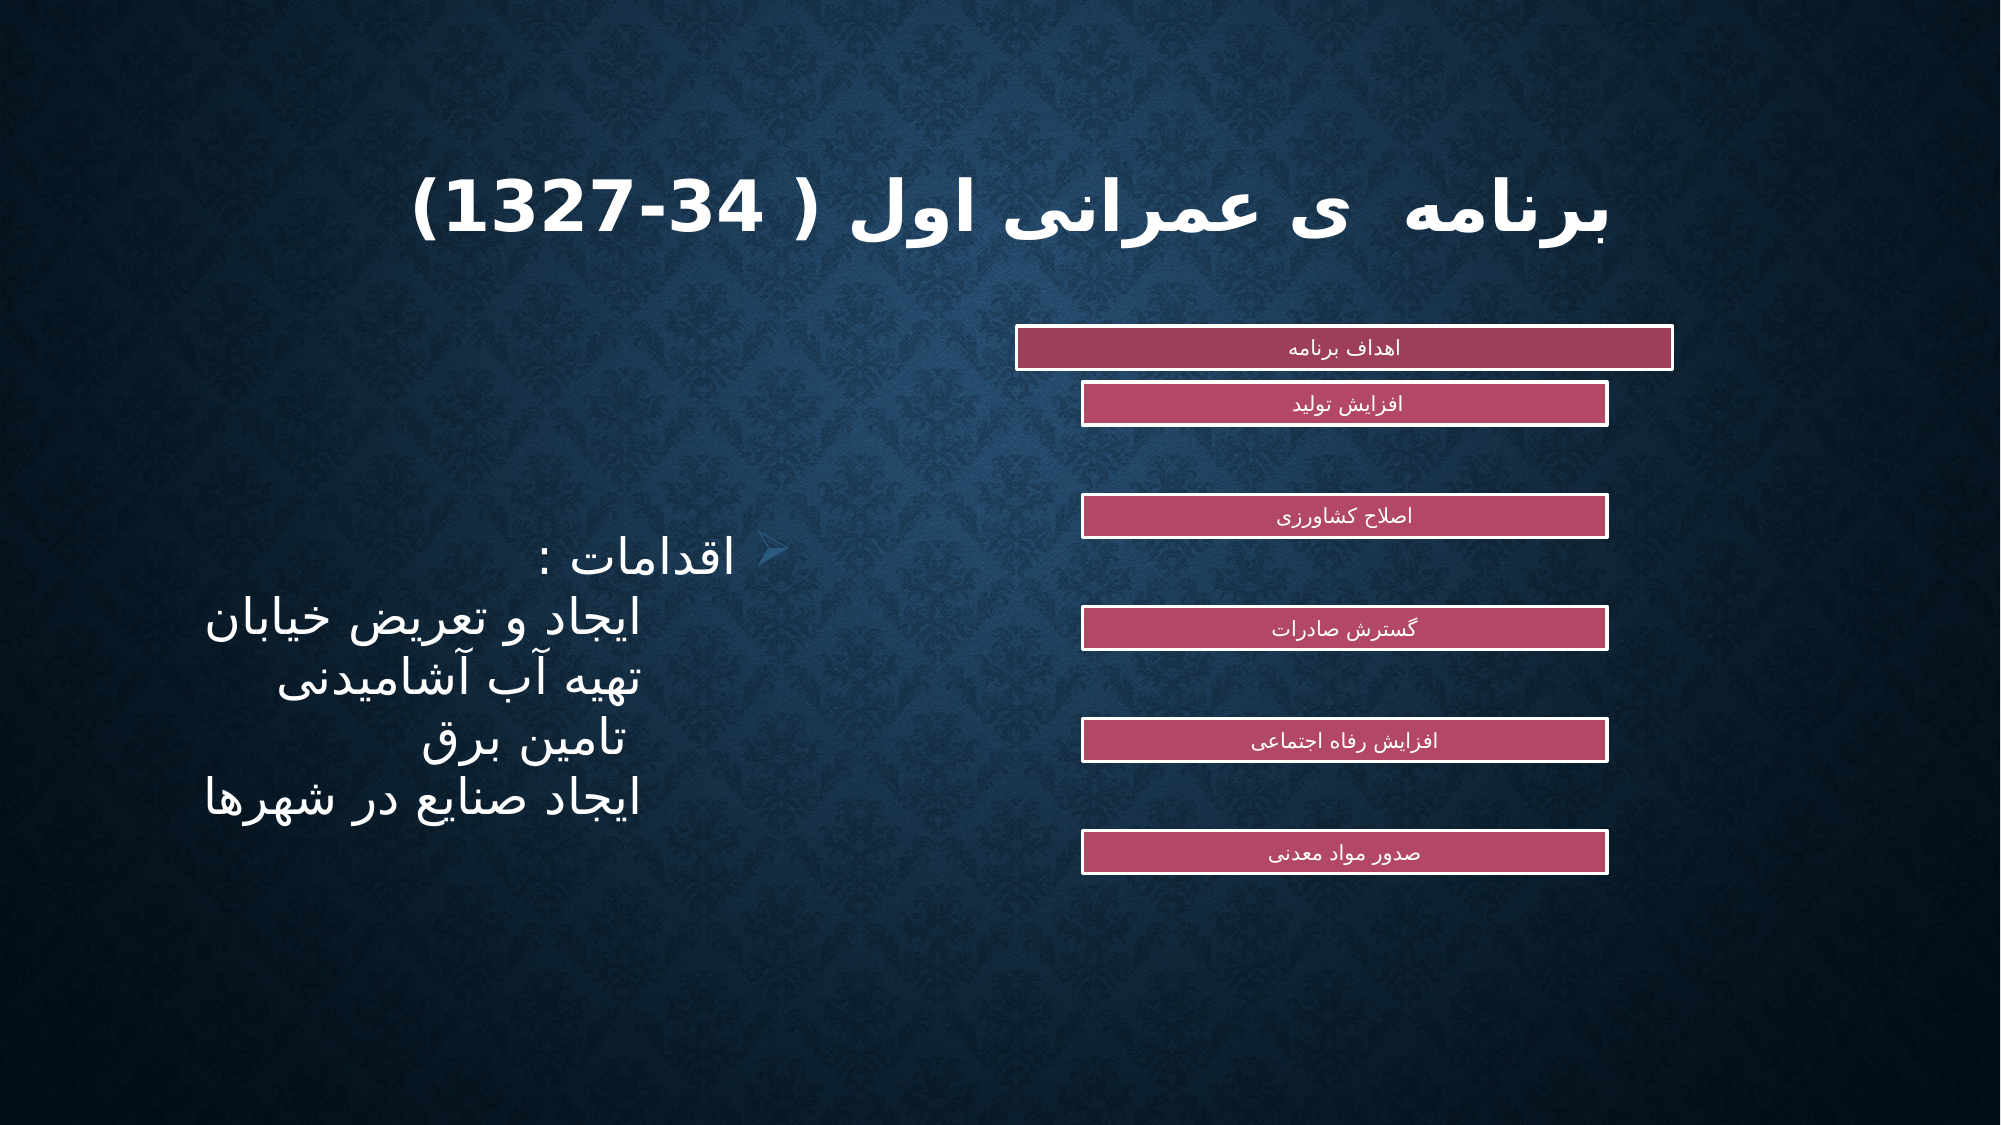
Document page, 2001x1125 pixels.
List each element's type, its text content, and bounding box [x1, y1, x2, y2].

title برنامه ی عمرانی اول ( 34-1327) [149, 99, 1849, 318]
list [933, 325, 1756, 987]
text_box اقدامات : ایجاد و تعریض خیابان تهیه آب آشامیدنی تامین برق ایجاد صنایع در شهرها [0, 516, 808, 832]
